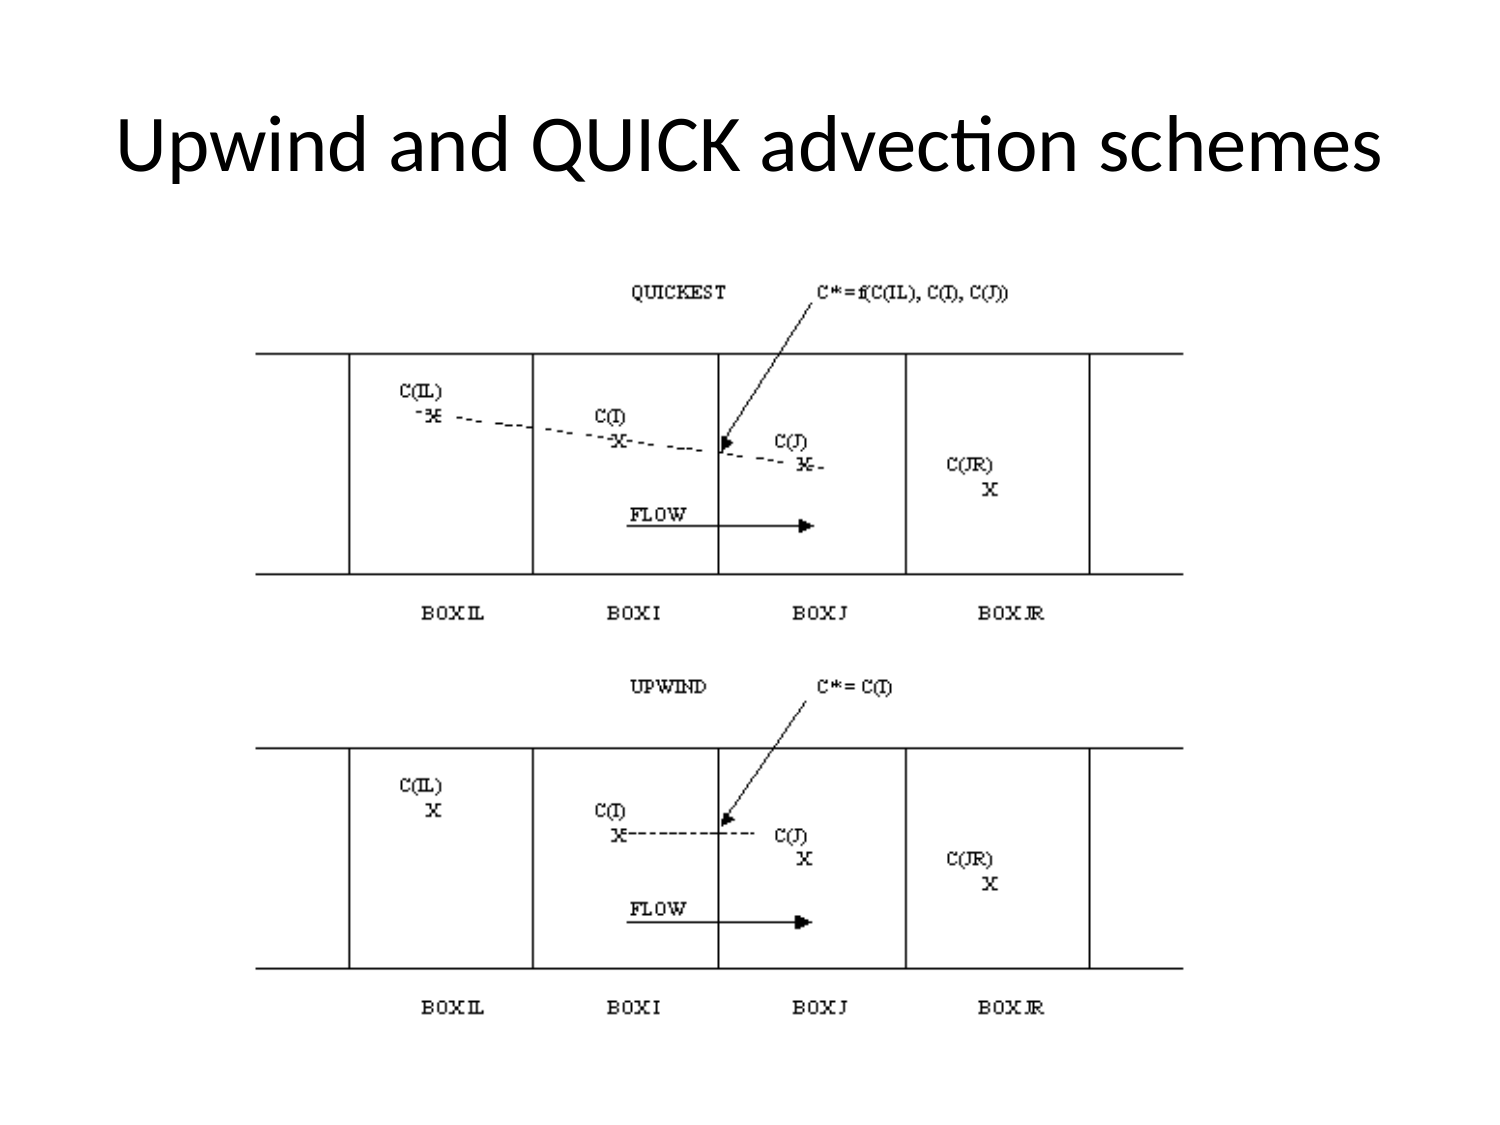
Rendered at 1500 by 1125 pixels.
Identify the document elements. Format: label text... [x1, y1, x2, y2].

title Upwind and QUICK advection schemes [75, 45, 1425, 233]
picture [142, 220, 1263, 1088]
